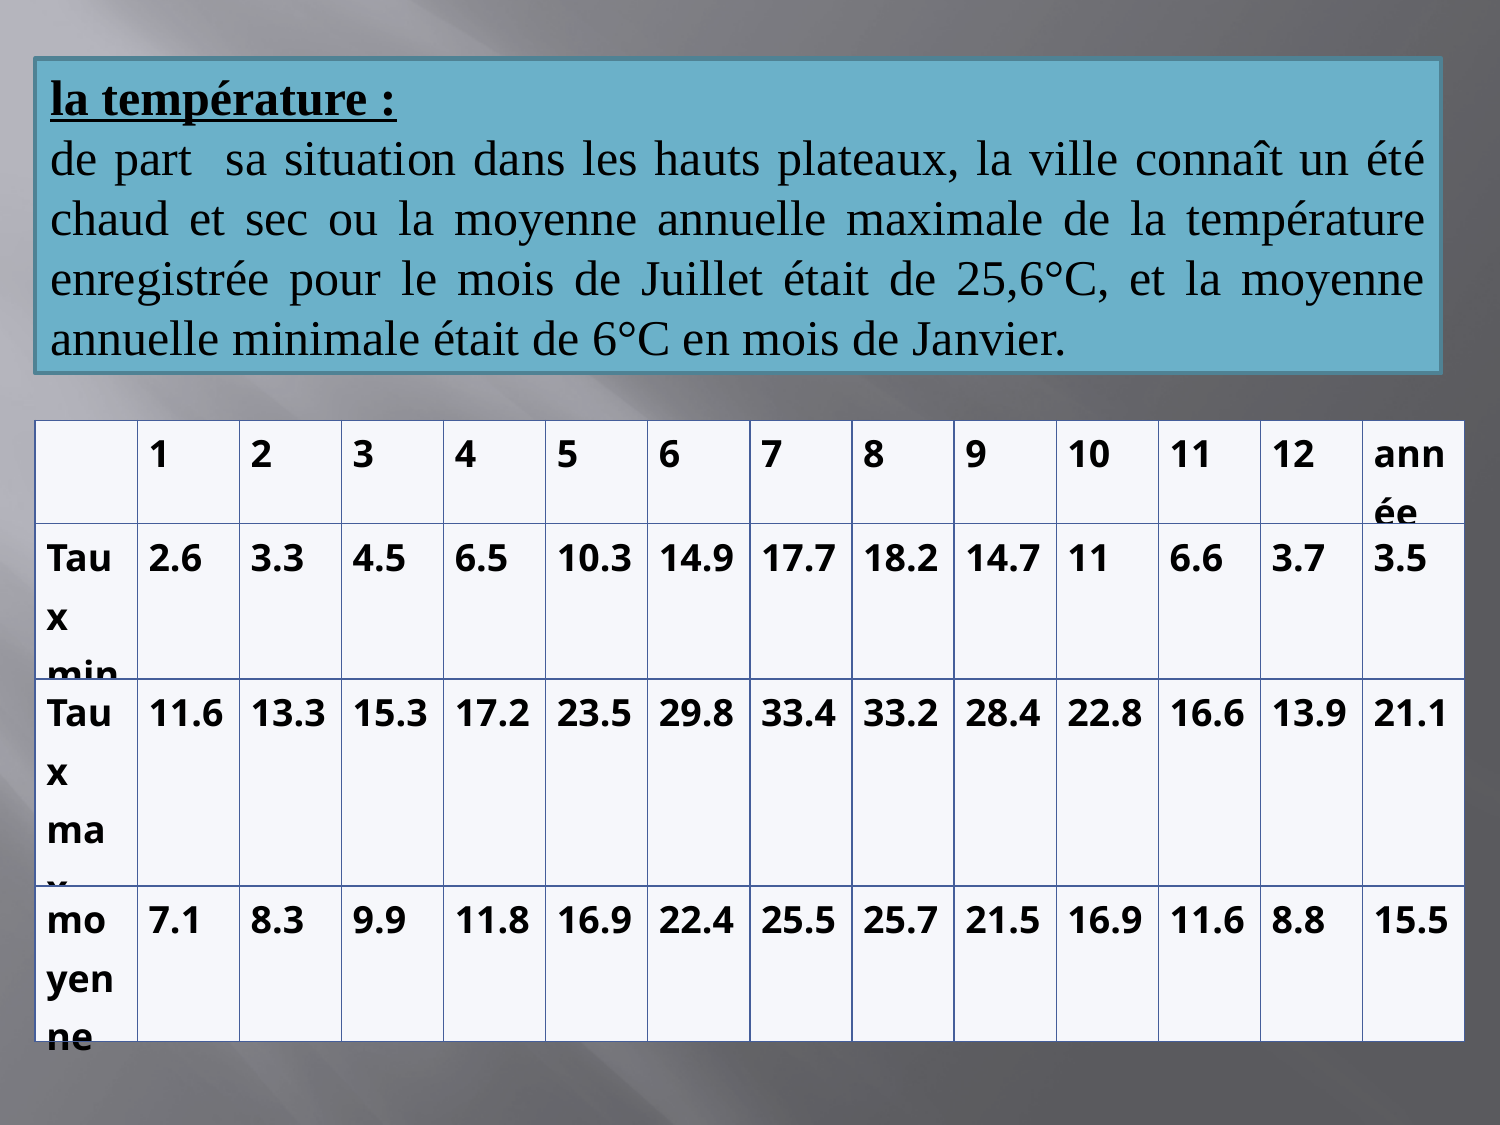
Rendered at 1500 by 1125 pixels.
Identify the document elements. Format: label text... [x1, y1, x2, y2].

table_cell 18.2 [853, 524, 953, 678]
table_cell 16.6 [1159, 680, 1260, 885]
table_header 12 [1261, 421, 1362, 523]
table_cell 8.3 [240, 887, 341, 1041]
table_cell 17.2 [444, 680, 545, 885]
table_cell 6.5 [444, 524, 545, 678]
table_header année [1363, 421, 1464, 523]
table_header 4 [444, 421, 545, 523]
table_cell 11.8 [444, 887, 545, 1041]
table_cell 21.5 [955, 887, 1056, 1041]
table_cell 13.3 [240, 680, 341, 885]
table_header 7 [751, 421, 851, 523]
table_cell 16.9 [1057, 887, 1158, 1041]
table_cell 22.4 [648, 887, 749, 1041]
table_cell 3.7 [1261, 524, 1362, 678]
table_header 8 [853, 421, 953, 523]
table_cell Taux min [36, 524, 137, 678]
table_cell 7.1 [138, 887, 239, 1041]
table_cell 3.5 [1363, 524, 1464, 678]
table_header 5 [546, 421, 647, 523]
table_cell 33.2 [853, 680, 953, 885]
table_cell 2.6 [138, 524, 239, 678]
table_cell 21.1 [1363, 680, 1464, 885]
table_cell 11.6 [138, 680, 239, 885]
table_cell 22.8 [1057, 680, 1158, 885]
table_header 10 [1057, 421, 1158, 523]
table_cell 15.5 [1363, 887, 1464, 1041]
table_cell 11.6 [1159, 887, 1260, 1041]
table_cell 14.7 [955, 524, 1056, 678]
table_cell 4.5 [342, 524, 443, 678]
table_header 9 [955, 421, 1056, 523]
table_cell moyenne [36, 887, 137, 1041]
table_cell Taux max [36, 680, 137, 885]
table_cell 28.4 [955, 680, 1056, 885]
table_header 3 [342, 421, 443, 523]
table_header 11 [1159, 421, 1260, 523]
table_cell 9.9 [342, 887, 443, 1041]
table_cell 8.8 [1261, 887, 1362, 1041]
table_cell 25.5 [751, 887, 851, 1041]
table_cell 33.4 [751, 680, 851, 885]
table_header 6 [648, 421, 749, 523]
table_cell 13.9 [1261, 680, 1362, 885]
table_cell 6.6 [1159, 524, 1260, 678]
table_cell 11 [1057, 524, 1158, 678]
table_cell 25.7 [853, 887, 953, 1041]
table_cell 17.7 [751, 524, 851, 678]
table_header 1 [138, 421, 239, 523]
table_cell 14.9 [648, 524, 749, 678]
text_box la température : de part sa situation dans les hauts plateaux, la ville connaît un été chaud et sec ou la moyenne annuelle maximale de la température enregistrée pour le mois de Juillet était de 25,6°C, et la moyenne annuelle minimale était de 6°C en mois de Janvier. [33, 56, 1443, 375]
table_cell 16.9 [546, 887, 647, 1041]
table_cell 15.3 [342, 680, 443, 885]
table_header 2 [240, 421, 341, 523]
table_cell 23.5 [546, 680, 647, 885]
table_cell 10.3 [546, 524, 647, 678]
table_cell 3.3 [240, 524, 341, 678]
table_cell 29.8 [648, 680, 749, 885]
table_header [36, 421, 137, 523]
